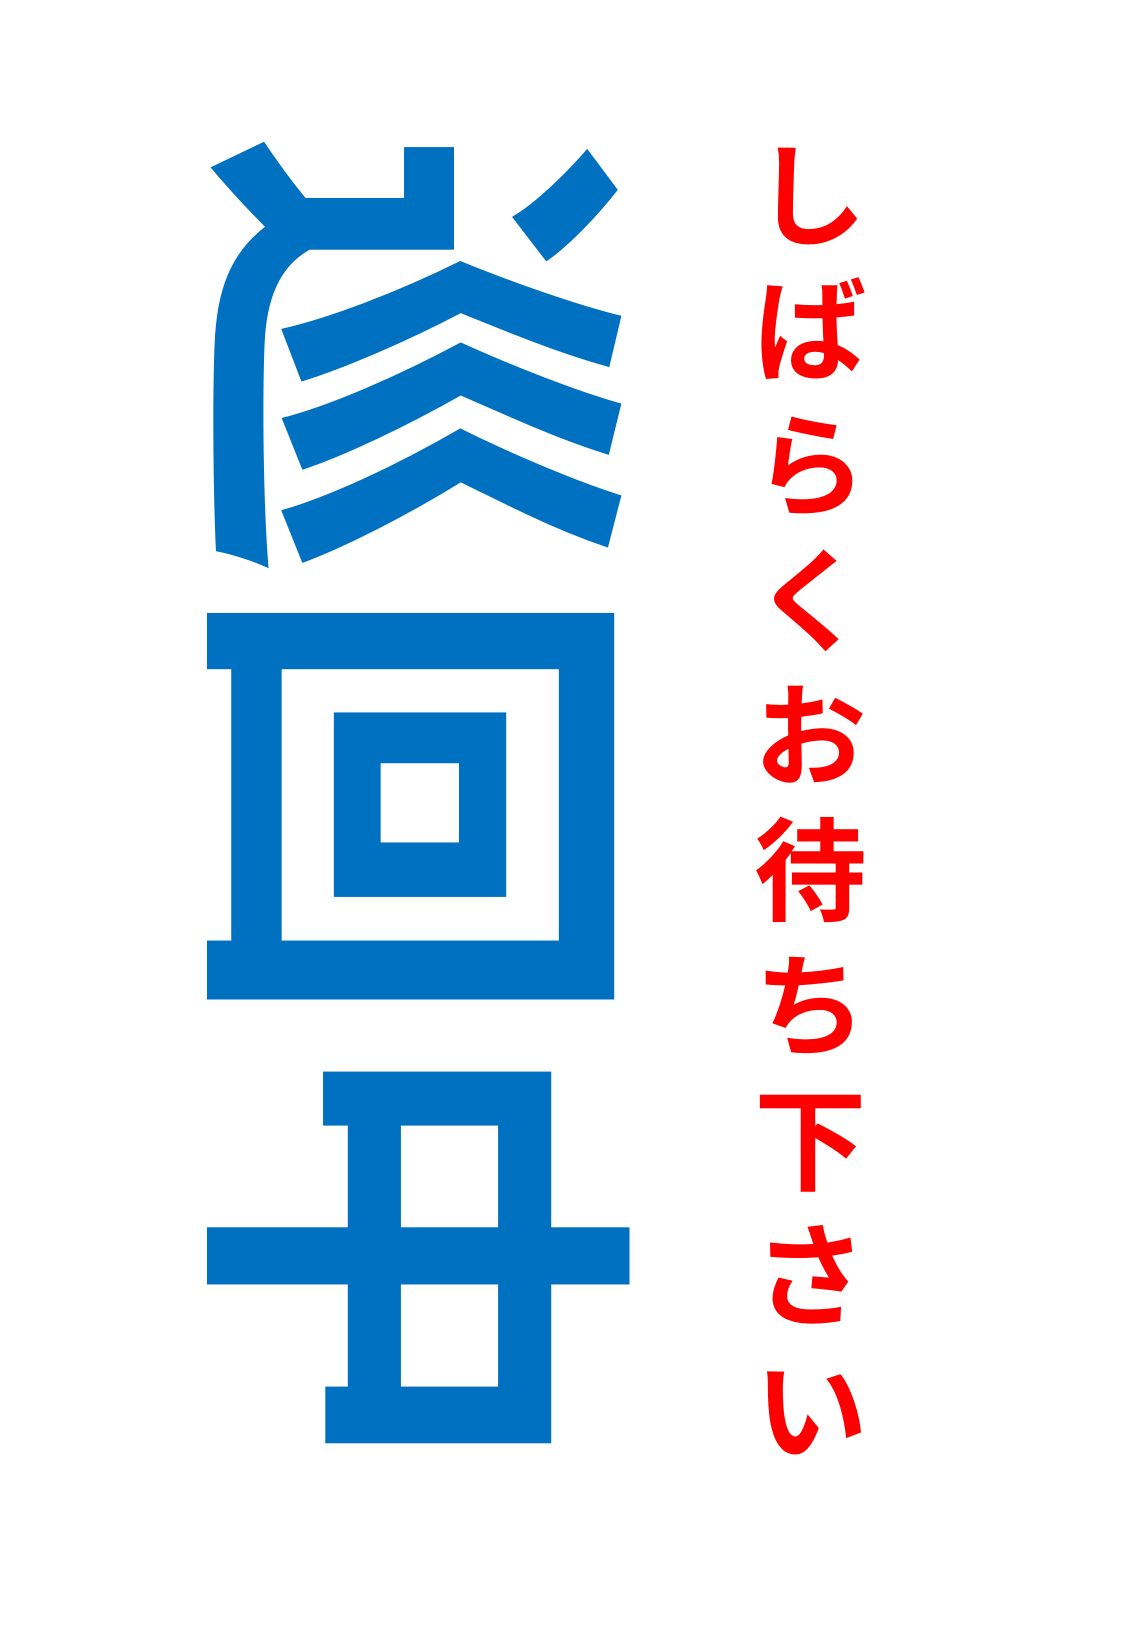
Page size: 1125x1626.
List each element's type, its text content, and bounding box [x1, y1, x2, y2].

text_box しばらくお待ち下さい [713, 117, 910, 1483]
text_box 巡回中 [137, 115, 713, 1497]
